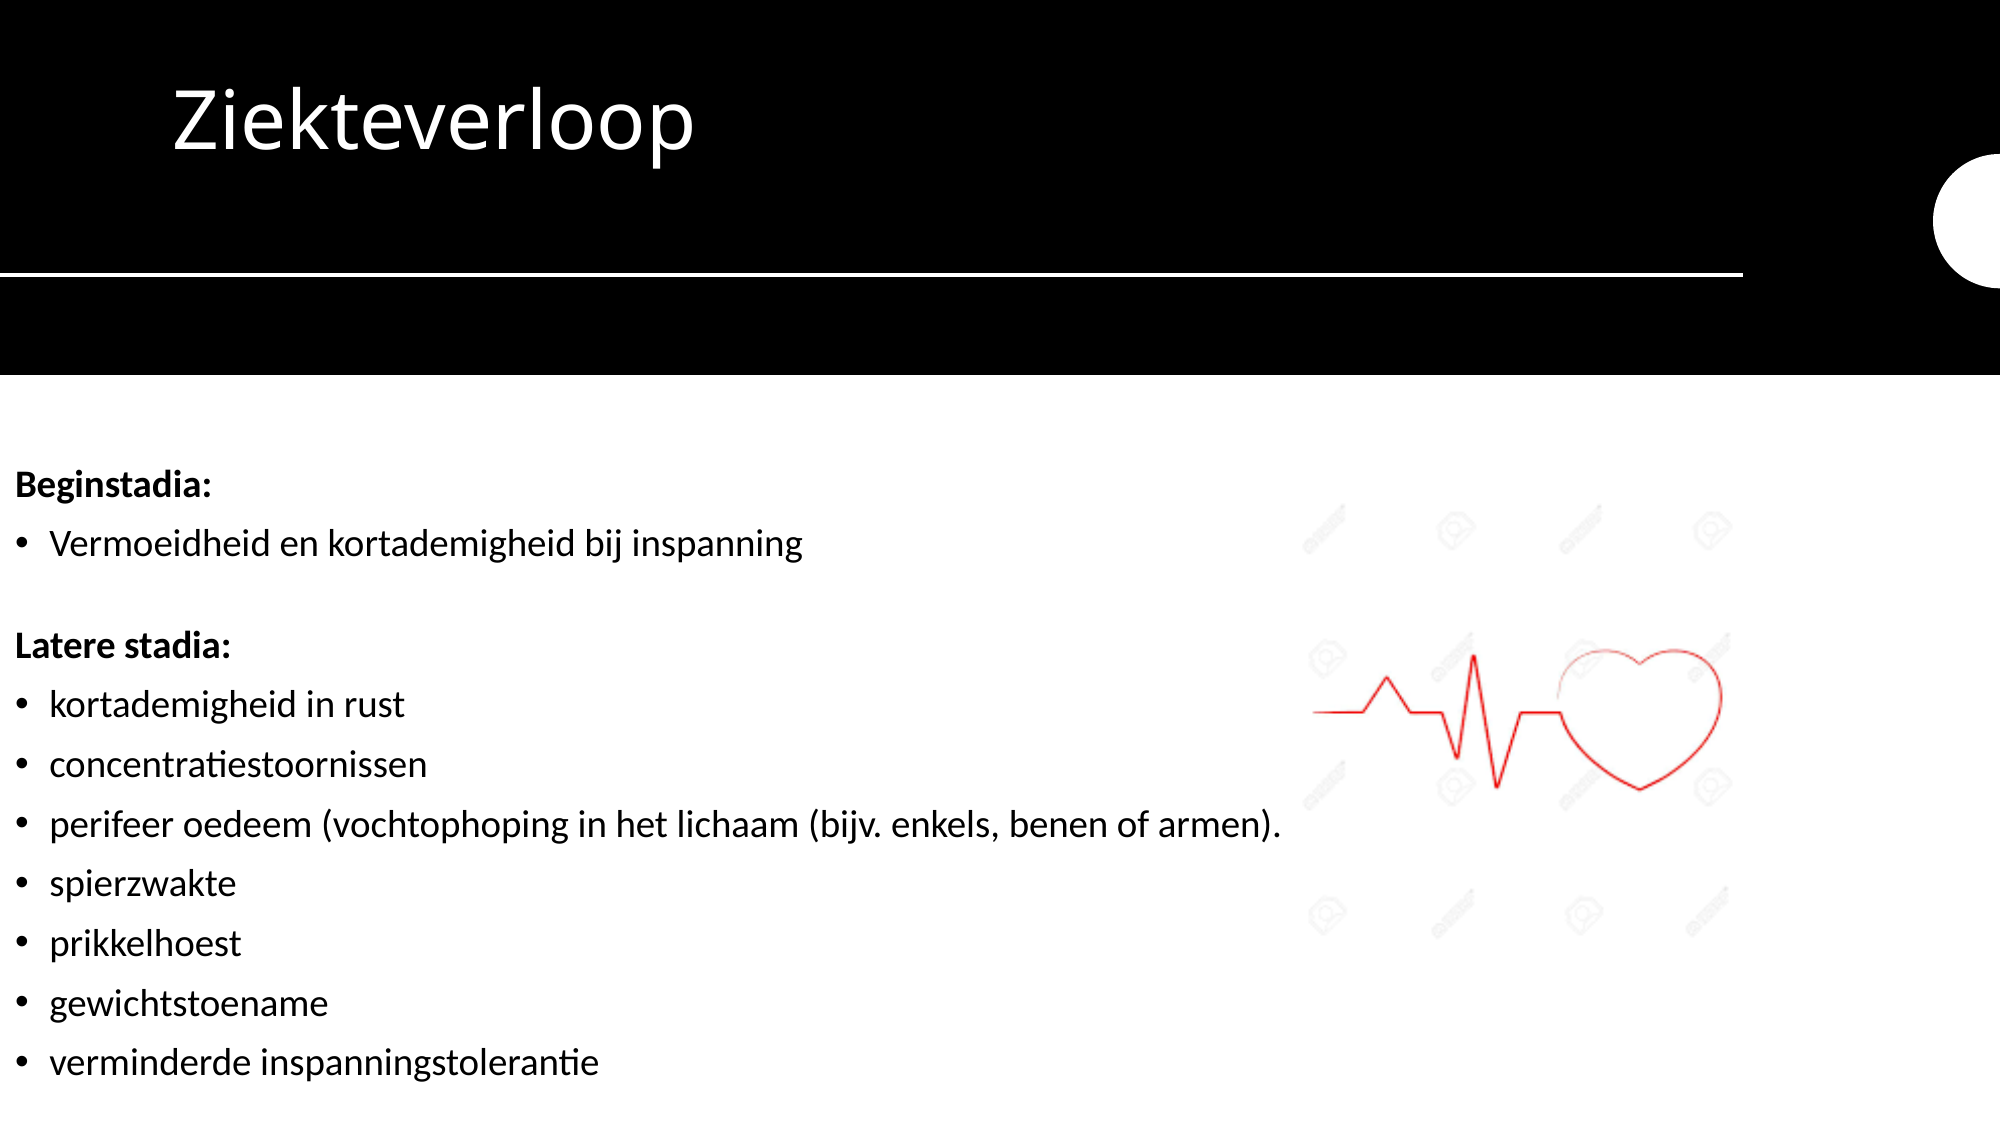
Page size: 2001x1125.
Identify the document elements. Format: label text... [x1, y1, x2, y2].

text_box [1933, 153, 2000, 289]
title Ziekteverloop [157, 71, 1725, 273]
list Beginstadia: Vermoeidheid en kortademigheid bij inspanning Latere stadia: kortademigheid in rust concentratiestoornissen perifeer oedeem (vochtophoping in het lichaam (bijv. enkels, benen of armen). spierzwakte prikkelhoest gewichtstoename verminderde inspanningstolerantie [0, 376, 1327, 1125]
picture [1291, 494, 1745, 948]
text_box [0, 0, 2000, 376]
